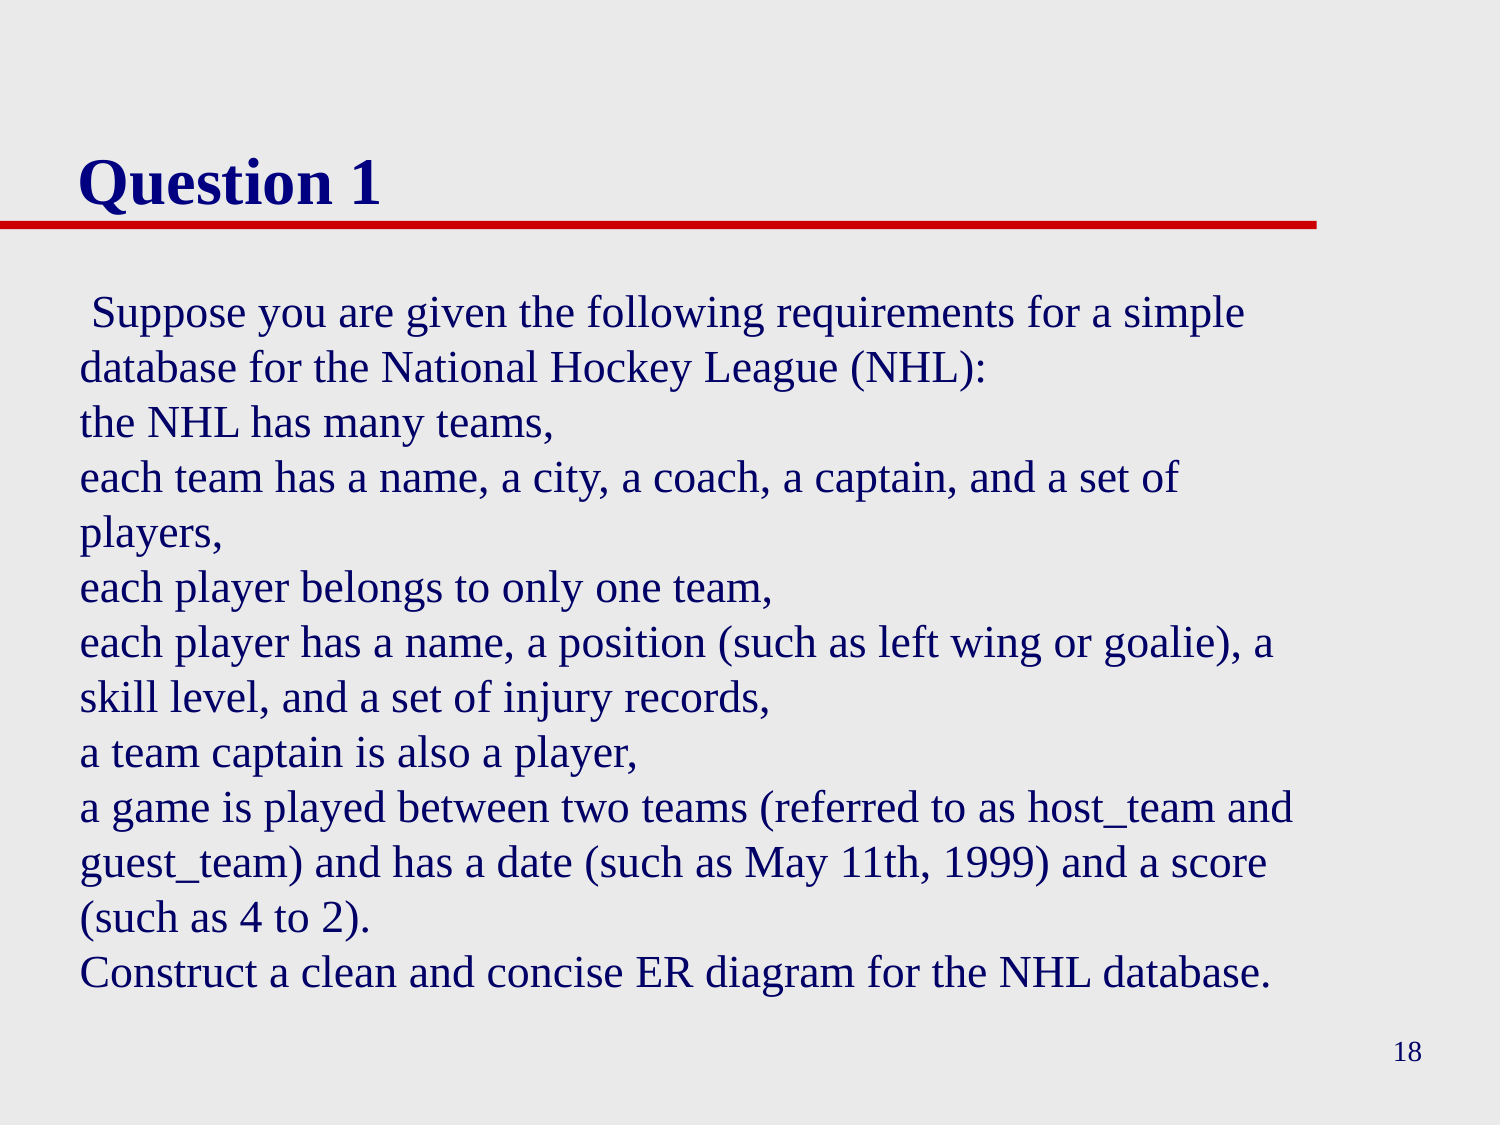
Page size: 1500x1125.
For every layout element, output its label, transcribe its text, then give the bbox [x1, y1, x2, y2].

slide_number 18 [1125, 1012, 1438, 1088]
title Question 1 [62, 43, 1338, 226]
text_box Suppose you are given the following requirements for a simple database for the National Hockey League (NHL): the NHL has many teams, each team has a name, a city, a coach, a captain, and a set of players, each player belongs to only one team, each player has a name, a position (such as left wing or goalie), a skill level, and a set of injury records, a team captain is also a player, a game is played between two teams (referred to as host_team and guest_team) and has a date (such as May 11th, 1999) and a score (such as 4 to 2). Construct a clean and concise ER diagram for the NHL database. [64, 274, 1341, 1004]
